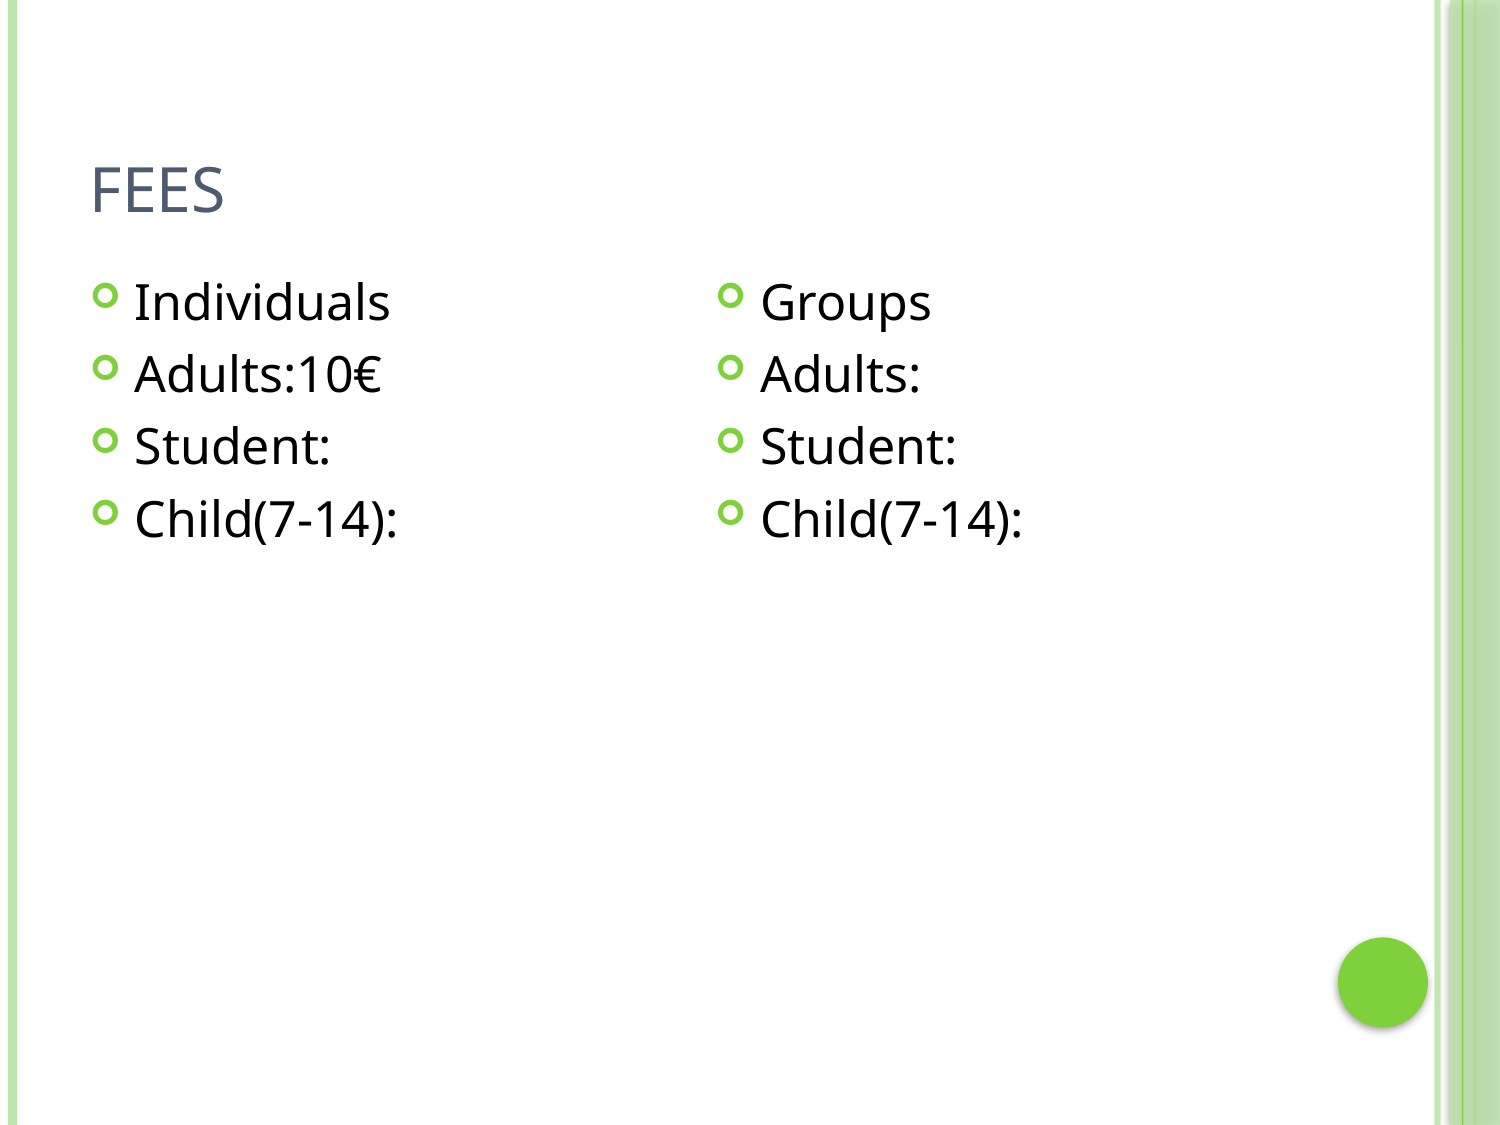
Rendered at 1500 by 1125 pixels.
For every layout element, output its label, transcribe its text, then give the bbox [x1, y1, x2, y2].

list Groups Adults: Student: Child(7-14): [700, 262, 1301, 1013]
list Individuals Adults:10€ Student: Child(7-14): [75, 262, 675, 1013]
title Fees [75, 45, 1300, 233]
